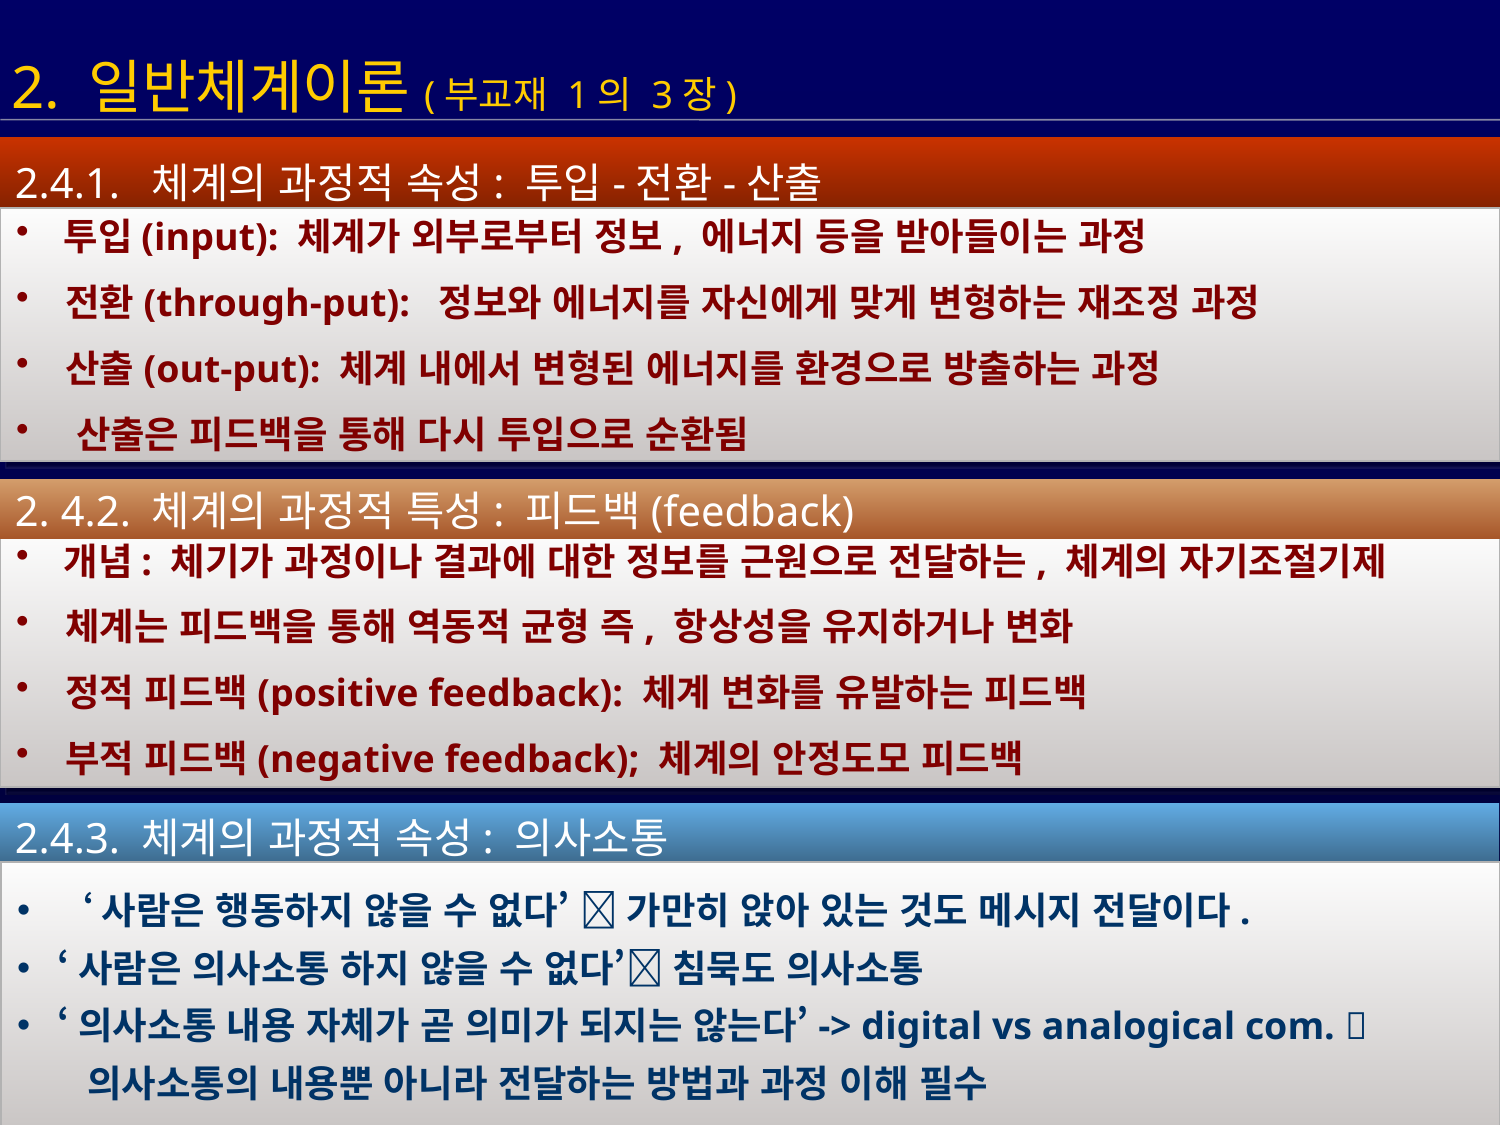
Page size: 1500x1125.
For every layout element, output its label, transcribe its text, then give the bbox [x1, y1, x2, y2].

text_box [0, 136, 1500, 462]
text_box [0, 803, 1500, 1125]
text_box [0, 479, 1500, 788]
text_box 2. 일반체계이론(부교재 1의 3장) [0, 42, 752, 128]
